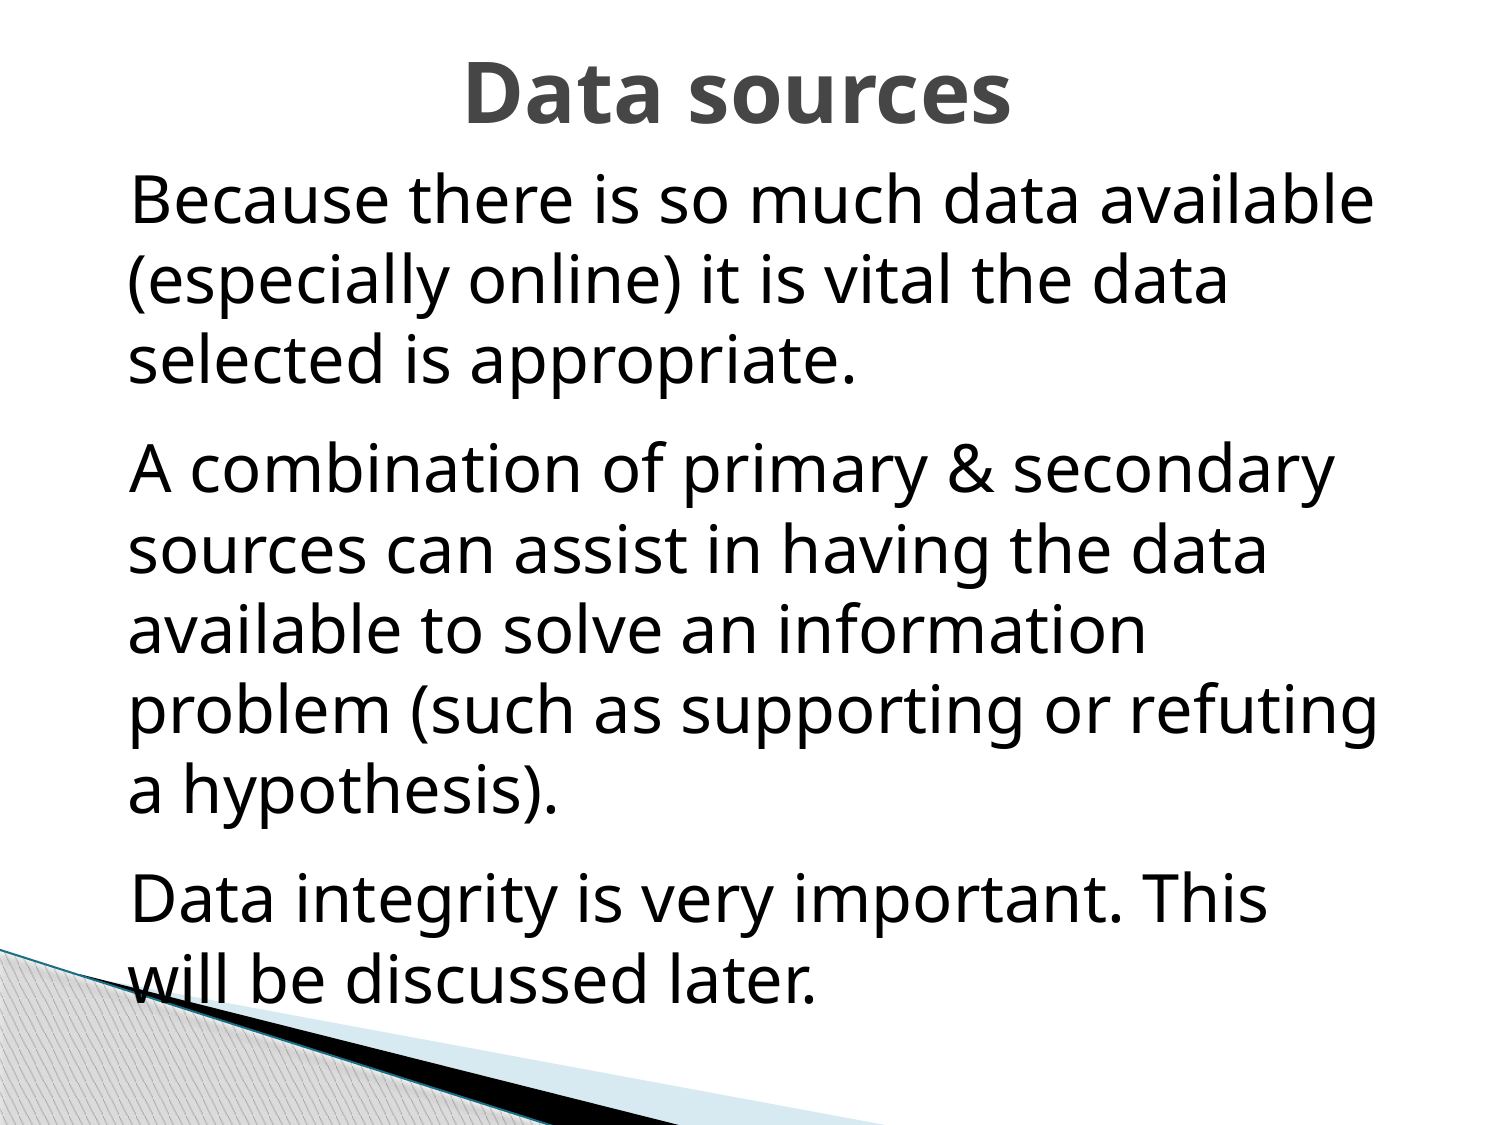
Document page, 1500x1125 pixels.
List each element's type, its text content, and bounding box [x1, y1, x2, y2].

title Data sources [100, 0, 1376, 183]
list Because there is so much data available (especially online) it is vital the data selected is appropriate. A combination of primary & secondary sources can assist in having the data available to solve an information problem (such as supporting or refuting a hypothesis). Data integrity is very important. This will be discussed later. [112, 149, 1400, 1035]
